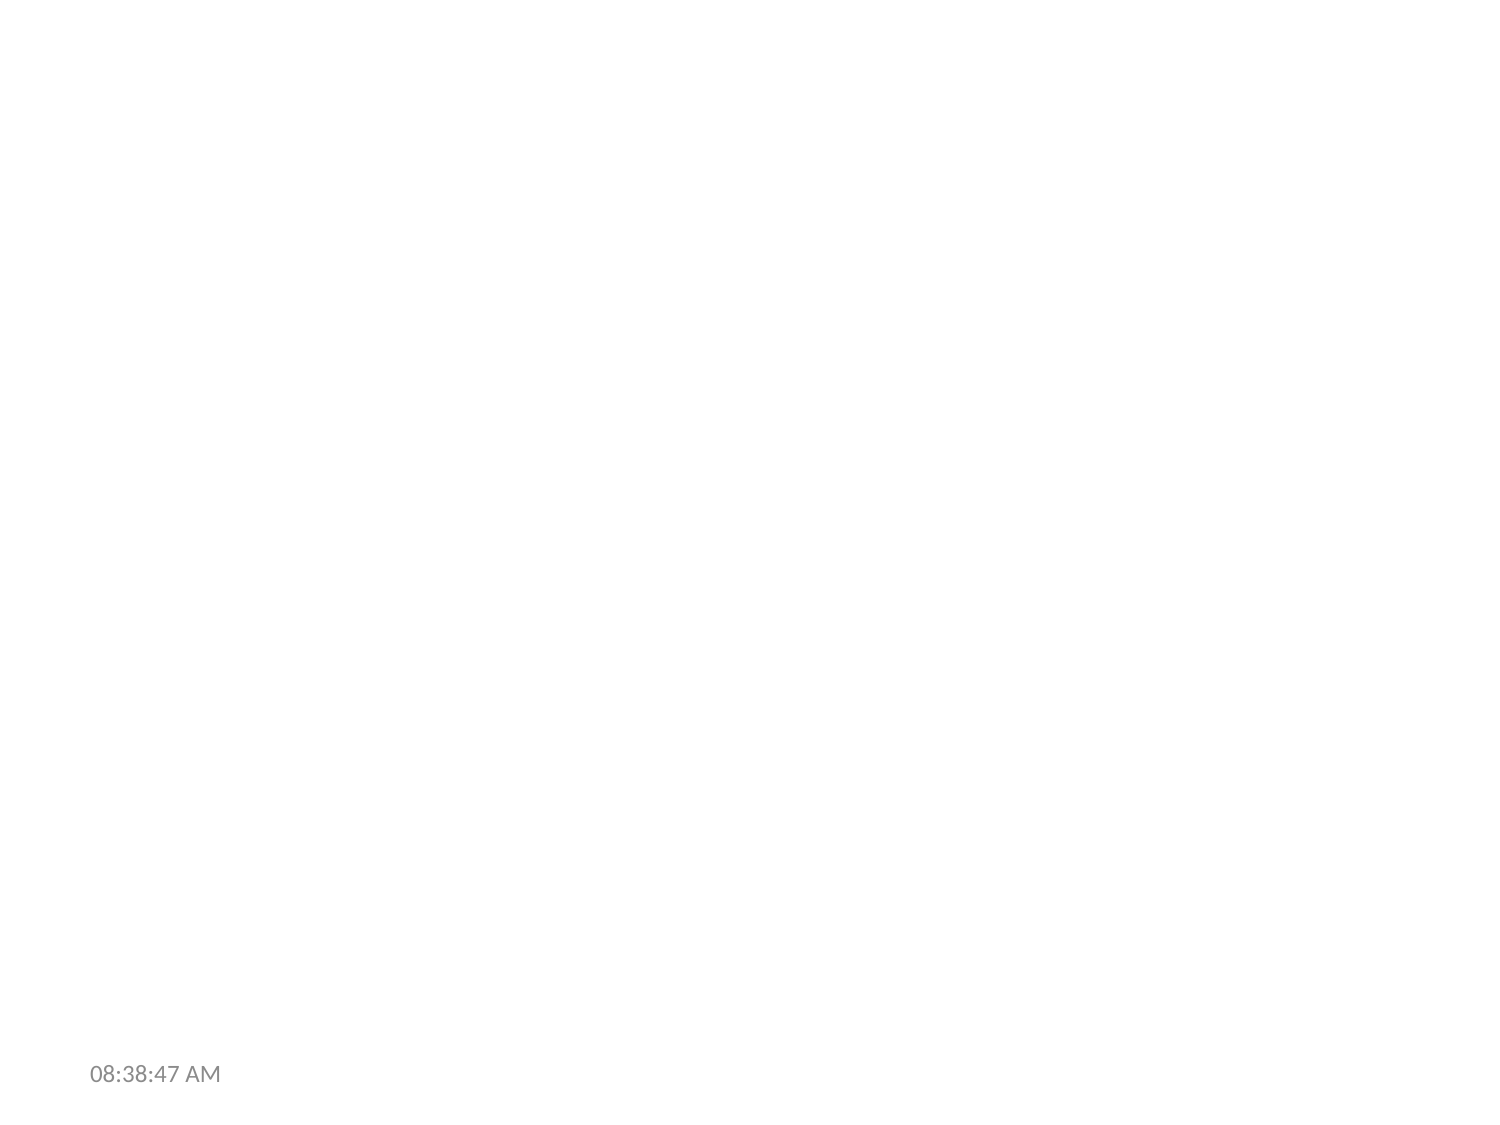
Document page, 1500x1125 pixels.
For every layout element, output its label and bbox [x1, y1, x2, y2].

slide_number [75, 1042, 425, 1103]
